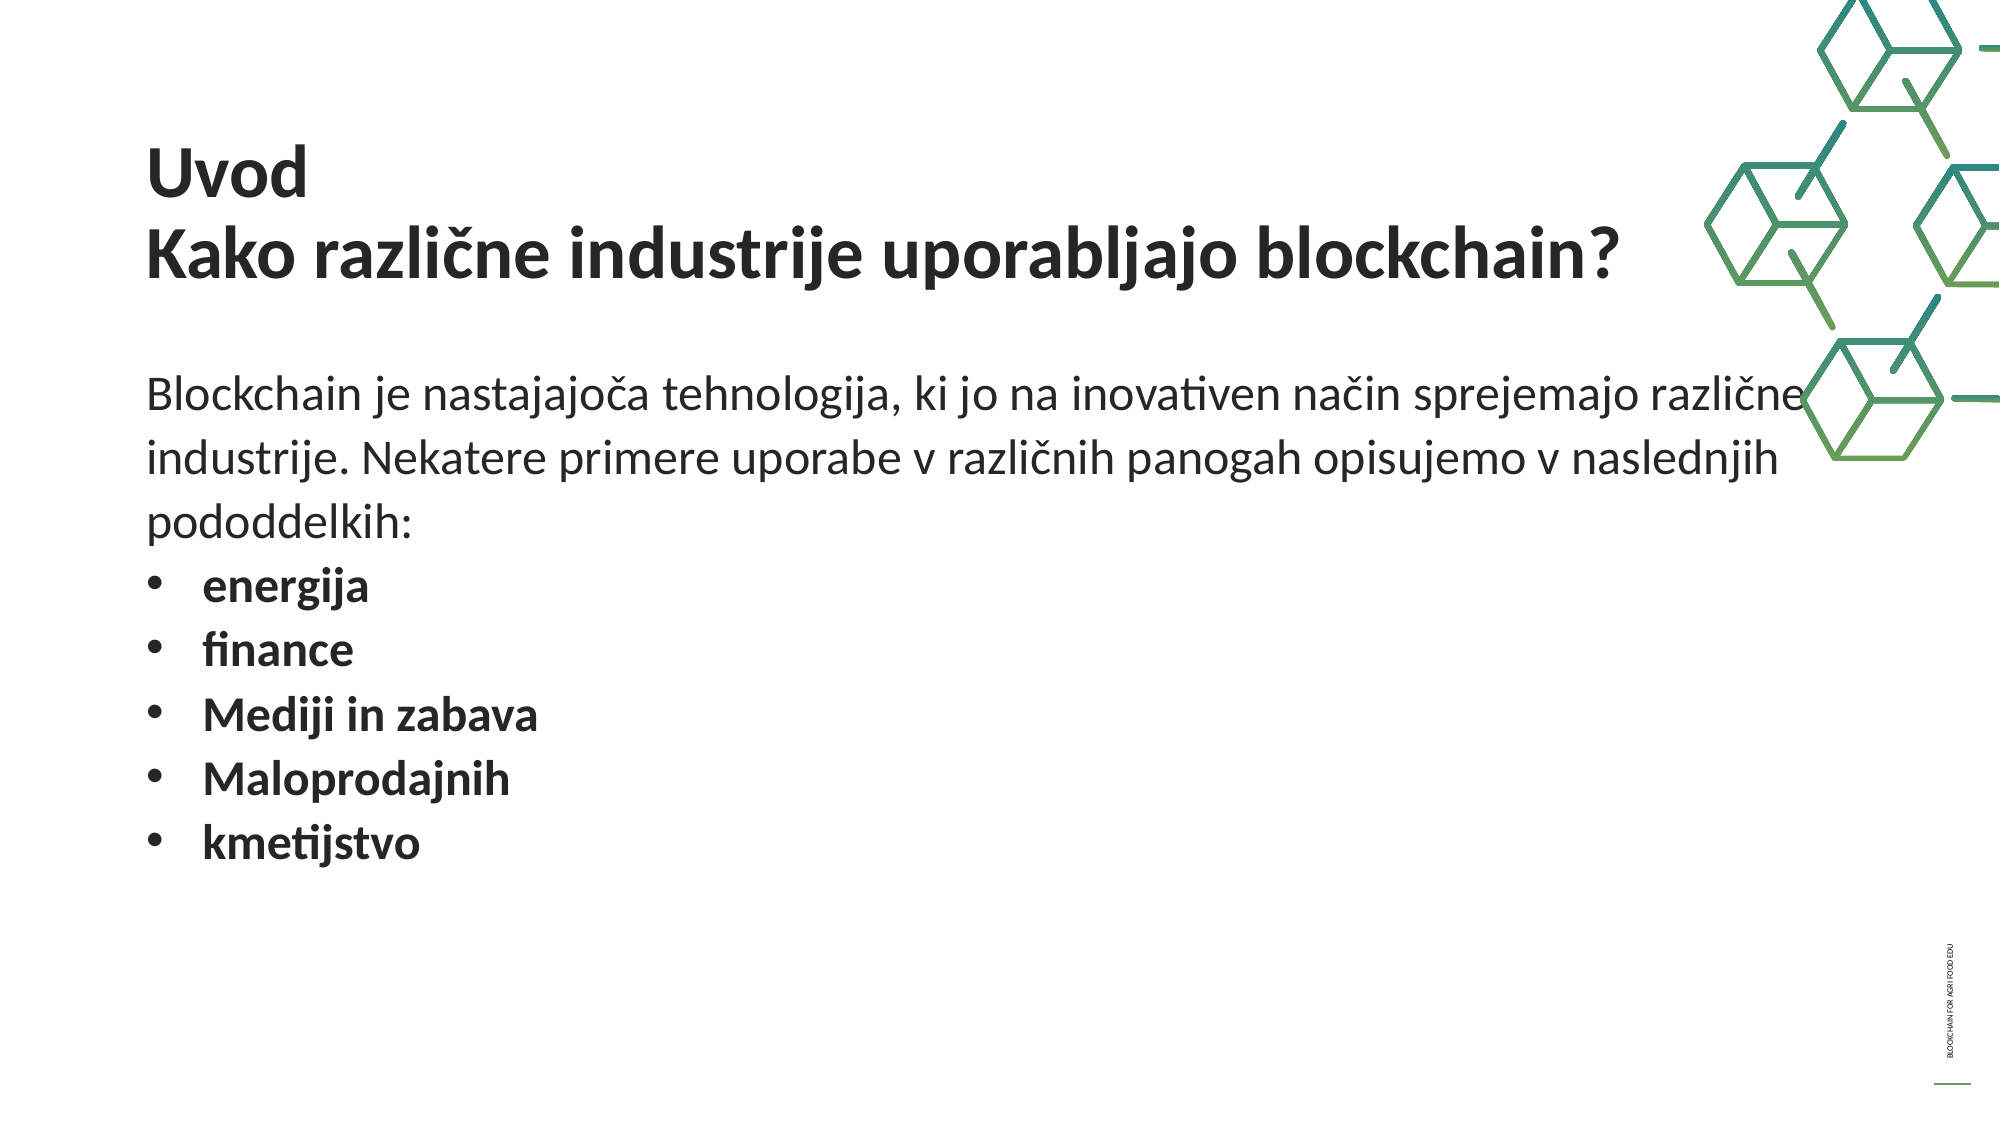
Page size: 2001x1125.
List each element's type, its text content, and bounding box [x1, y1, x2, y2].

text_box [1703, 0, 2000, 462]
list Uvod Kako različne industrije uporabljajo blockchain? [130, 124, 1698, 337]
list Blockchain je nastajajoča tehnologija, ki jo na inovativen način sprejemajo različne industrije. Nekatere primere uporabe v različnih panogah opisujemo v naslednjih pododdelkih: energija finance Mediji in zabava Maloprodajnih kmetijstvo [130, 348, 1869, 1035]
